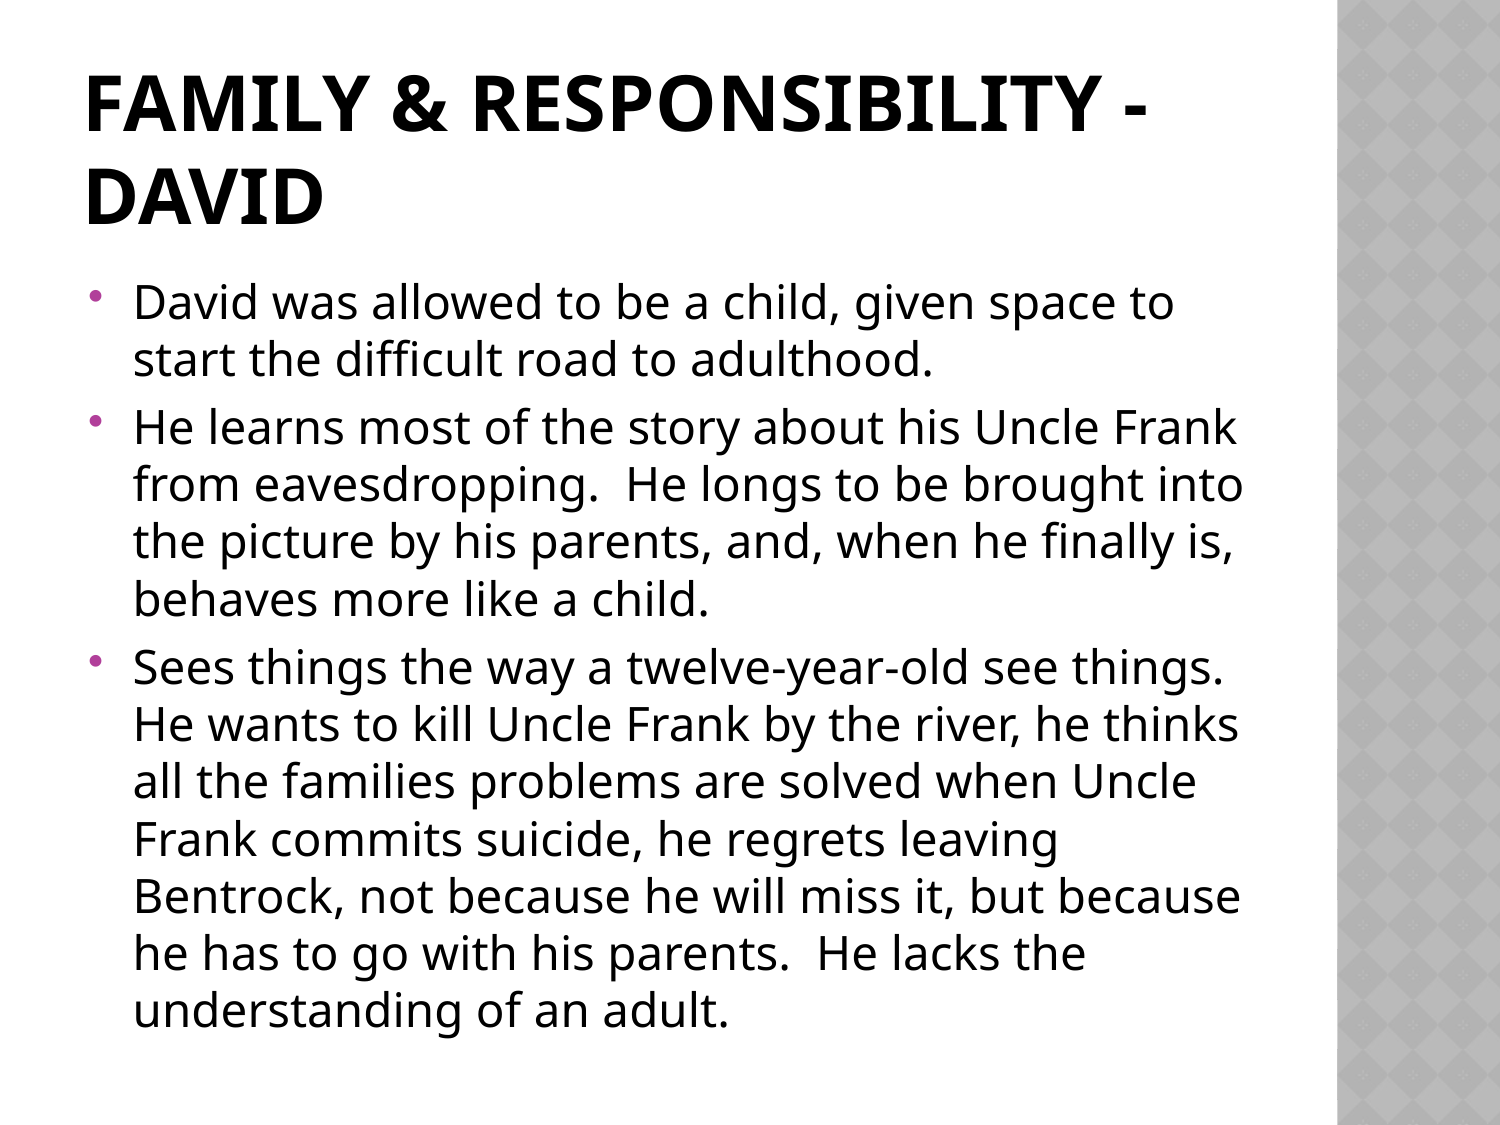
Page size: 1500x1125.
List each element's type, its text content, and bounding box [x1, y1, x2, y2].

title Family & responsibility - david [75, 52, 1263, 240]
list David was allowed to be a child, given space to start the difficult road to adulthood. He learns most of the story about his Uncle Frank from eavesdropping. He longs to be brought into the picture by his parents, and, when he finally is, behaves more like a child. Sees things the way a twelve-year-old see things. He wants to kill Uncle Frank by the river, he thinks all the families problems are solved when Uncle Frank commits suicide, he regrets leaving Bentrock, not because he will miss it, but because he has to go with his parents. He lacks the understanding of an adult. [75, 264, 1263, 1059]
